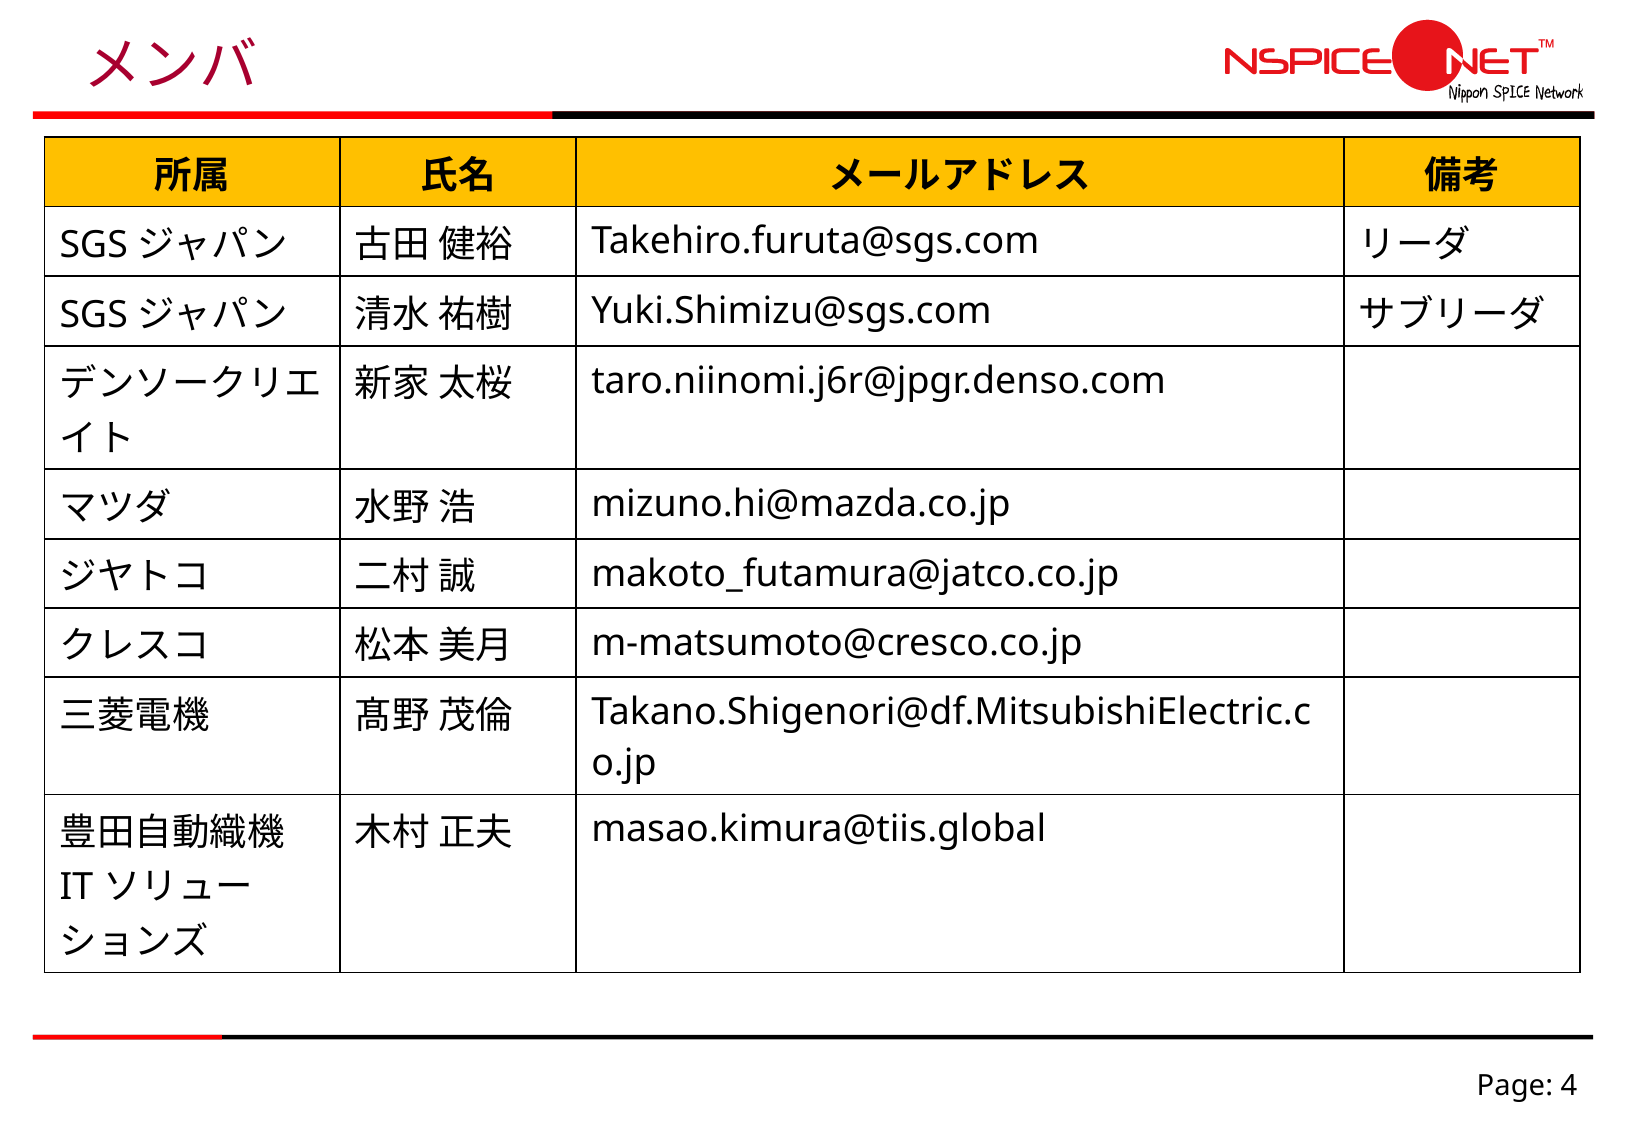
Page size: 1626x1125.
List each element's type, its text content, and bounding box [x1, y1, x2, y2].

title メンバ [68, 7, 1557, 118]
table_cell サブリーダ [1345, 277, 1579, 345]
table_cell [1345, 795, 1579, 972]
table_cell masao.kimura@tiis.global [577, 795, 1343, 972]
table_header 氏名 [341, 138, 575, 206]
table_cell 三菱電機 [45, 678, 339, 794]
table_cell 二村 誠 [341, 540, 575, 607]
table_cell Takano.Shigenori@df.MitsubishiElectric.co.jp [577, 678, 1343, 794]
table_header 備考 [1345, 138, 1579, 206]
table_cell [1345, 678, 1579, 794]
table_cell 木村 正夫 [341, 795, 575, 972]
table_cell [1345, 347, 1579, 468]
table_cell マツダ [45, 470, 339, 538]
table_cell m-matsumoto@cresco.co.jp [577, 609, 1343, 676]
table_cell リーダ [1345, 207, 1579, 275]
table_cell デンソークリエイト [45, 347, 339, 468]
table_header メールアドレス [577, 138, 1343, 206]
table_cell 松本 美月 [341, 609, 575, 676]
table_cell makoto_futamura@jatco.co.jp [577, 540, 1343, 607]
table_cell [1345, 540, 1579, 607]
table_cell 水野 浩 [341, 470, 575, 538]
table_cell 髙野 茂倫 [341, 678, 575, 794]
picture [1557, 19, 1583, 103]
table_cell mizuno.hi@mazda.co.jp [577, 470, 1343, 538]
table_cell 古田 健裕 [341, 207, 575, 275]
table_header 所属 [45, 138, 339, 206]
table_cell 豊田自動織機 ITソリューションズ [45, 795, 339, 972]
table_cell SGSジャパン [45, 277, 339, 345]
table_cell ジヤトコ [45, 540, 339, 607]
table_cell [1345, 609, 1579, 676]
table_cell taro.niinomi.j6r@jpgr.denso.com [577, 347, 1343, 468]
table_cell Yuki.Shimizu@sgs.com [577, 277, 1343, 345]
table_cell [1345, 470, 1579, 538]
table_cell クレスコ [45, 609, 339, 676]
table_cell 清水 祐樹 [341, 277, 575, 345]
table_cell 新家 太桜 [341, 347, 575, 468]
table_cell SGSジャパン [45, 207, 339, 275]
table_cell Takehiro.furuta@sgs.com [577, 207, 1343, 275]
